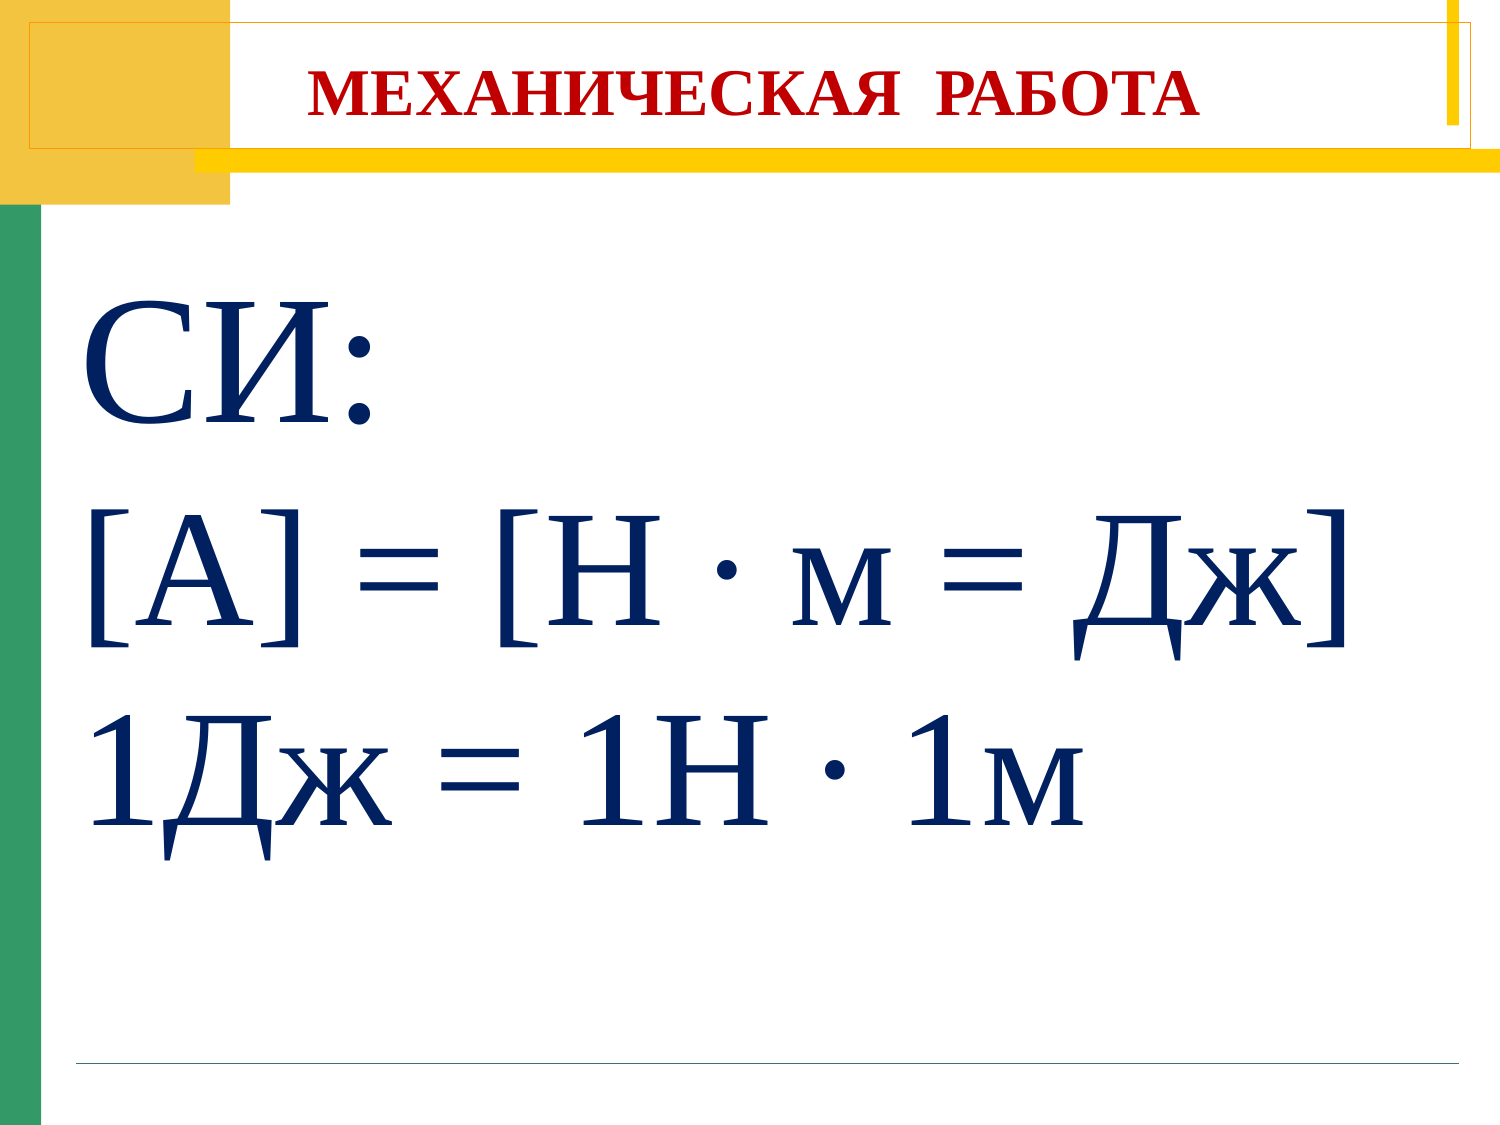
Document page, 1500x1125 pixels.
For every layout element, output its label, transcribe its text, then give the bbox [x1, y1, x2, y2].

text_box СИ: [A] = [H ∙ м = Дж] 1Дж = 1Н ∙ 1м [64, 231, 1471, 867]
text_box МЕХАНИЧЕСКАЯ РАБОТА [292, 41, 1217, 137]
